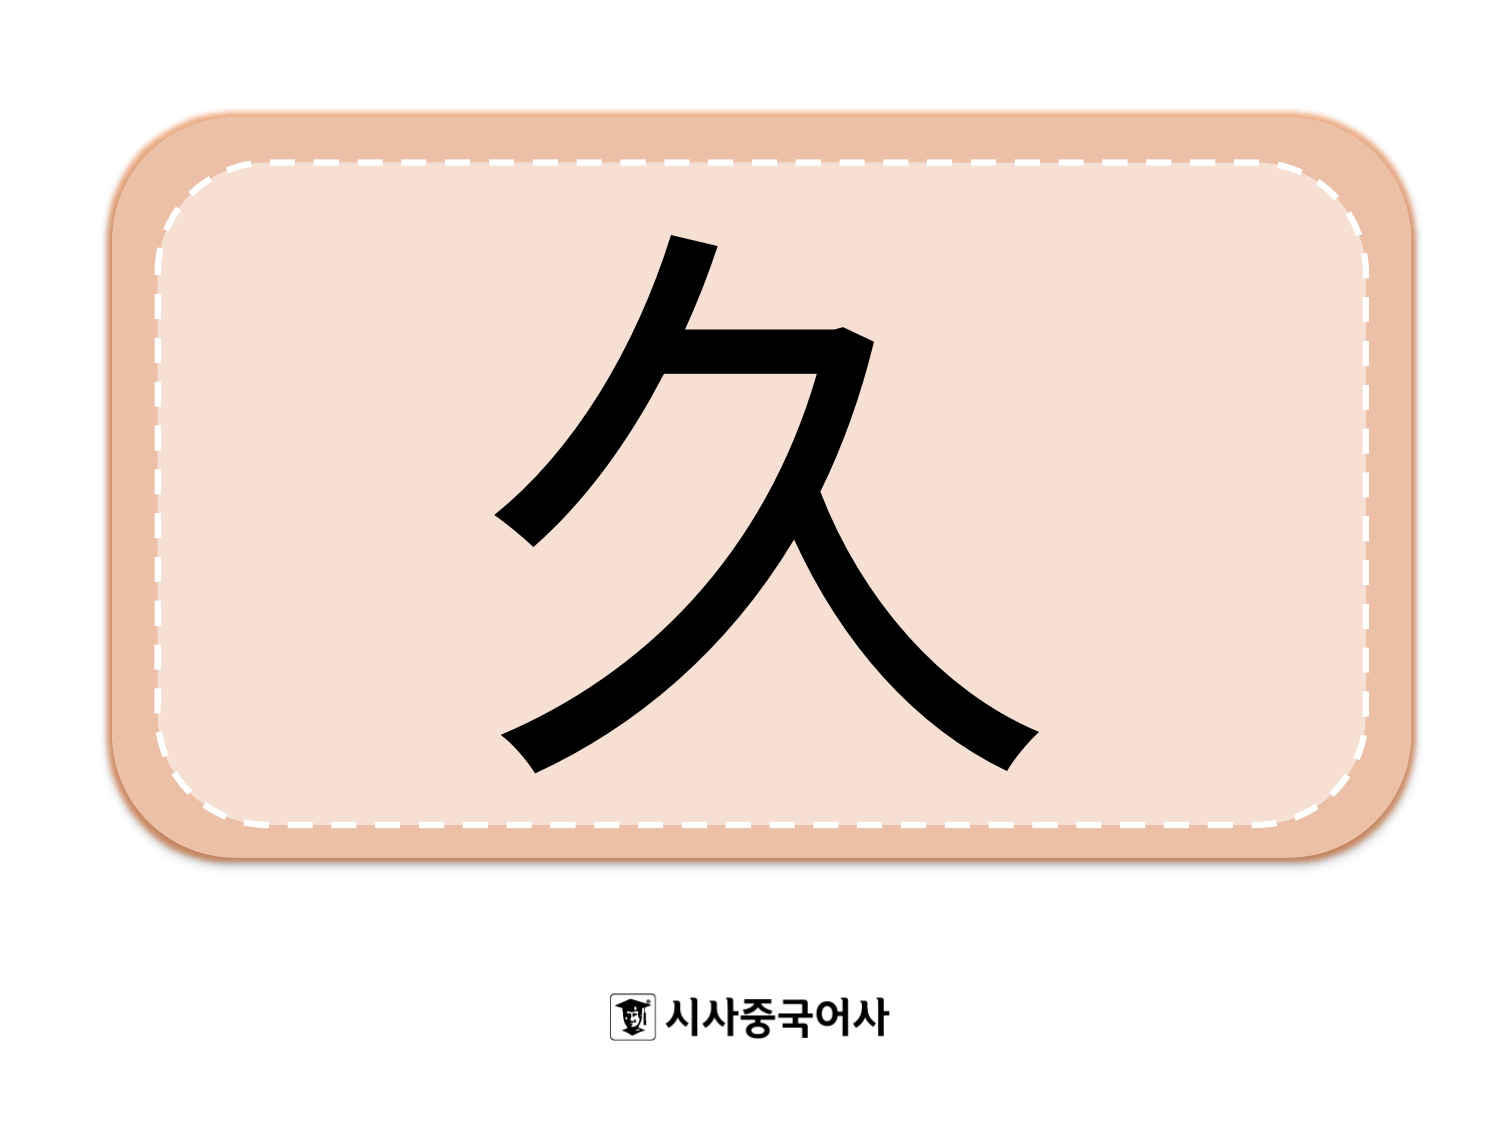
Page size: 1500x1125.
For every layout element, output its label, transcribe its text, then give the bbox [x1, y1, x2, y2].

picture [602, 987, 898, 1047]
text_box 久 [162, 160, 1371, 824]
